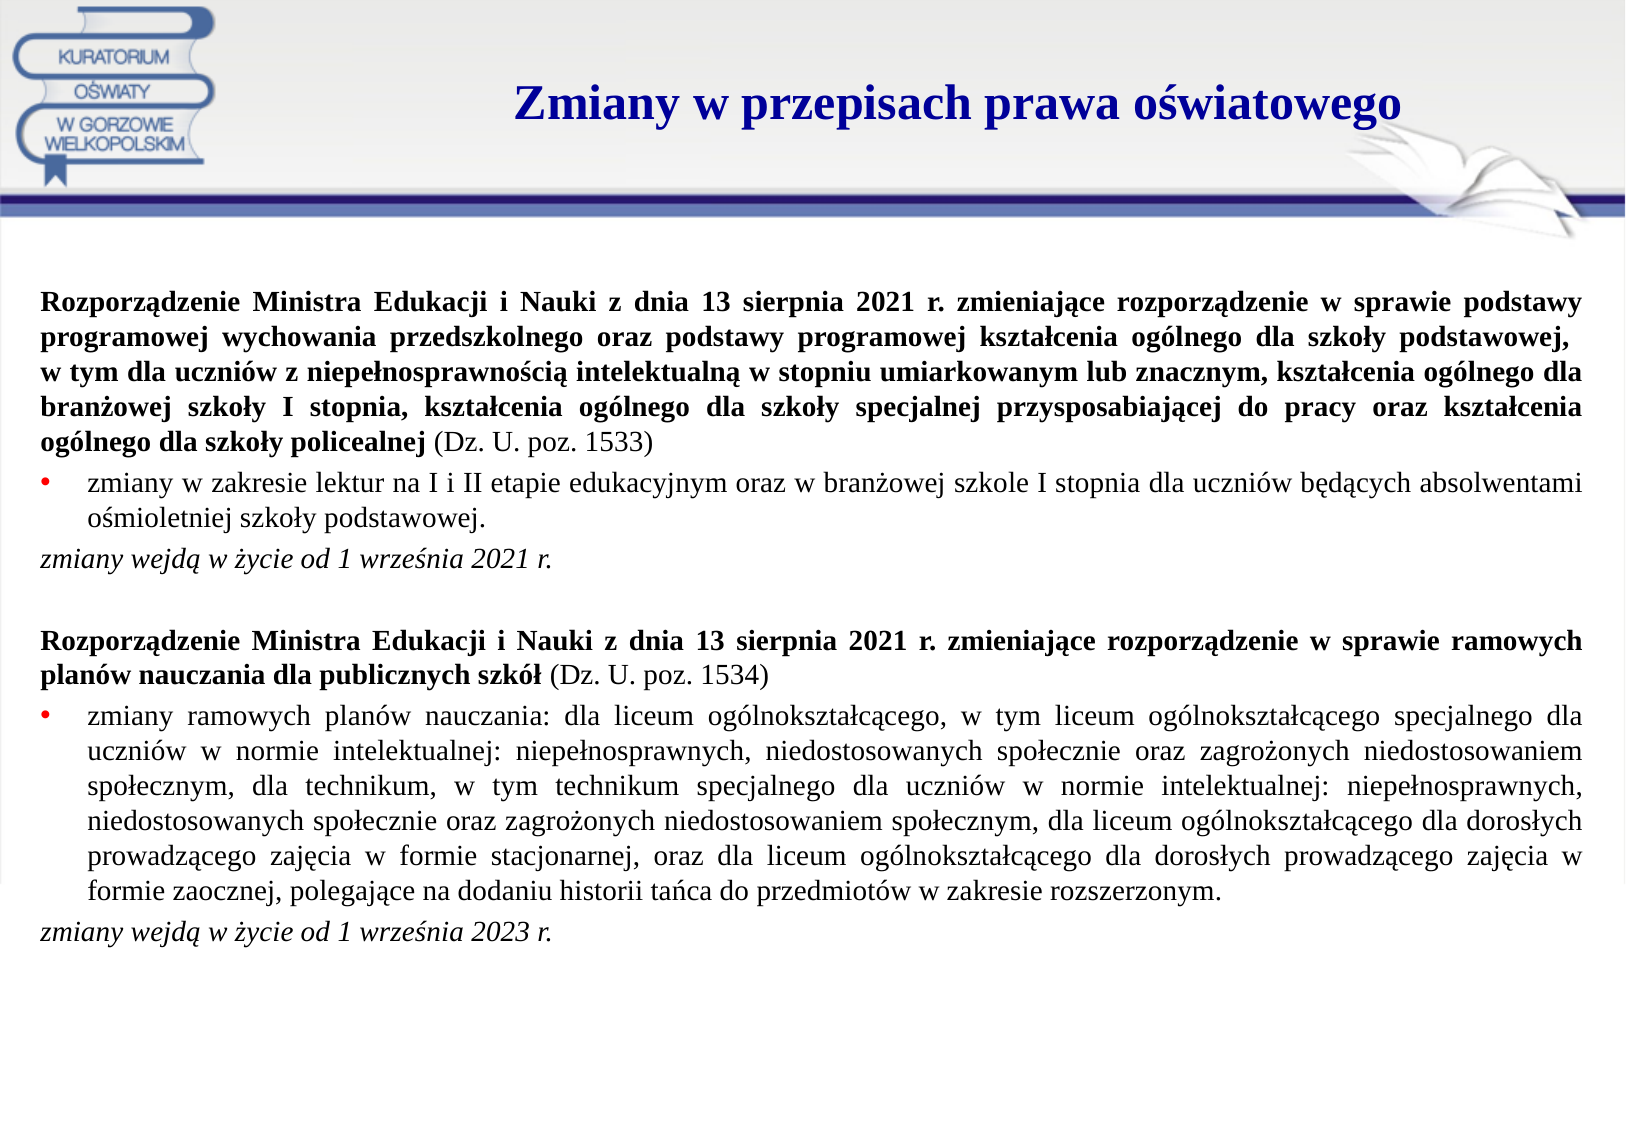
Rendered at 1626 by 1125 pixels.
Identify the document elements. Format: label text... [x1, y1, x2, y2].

title Zmiany w przepisach prawa oświatowego [317, 23, 1600, 176]
picture [0, 0, 1626, 1125]
list Rozporządzenie Ministra Edukacji i Nauki z dnia 13 sierpnia 2021 r. zmieniające rozporządzenie w sprawie podstawy programowej wychowania przedszkolnego oraz podstawy programowej kształcenia ogólnego dla szkoły podstawowej, w tym dla uczniów z niepełnosprawnością intelektualną w stopniu umiarkowanym lub znacznym, kształcenia ogólnego dla branżowej szkoły I stopnia, kształcenia ogólnego dla szkoły specjalnej przysposabiającej do pracy oraz kształcenia ogólnego dla szkoły policealnej (Dz. U. poz. 1533) zmiany w zakresie lektur na I i II etapie edukacyjnym oraz w branżowej szkole I stopnia dla uczniów będących absolwentami ośmioletniej szkoły podstawowej. zmiany wejdą w życie od 1 września 2021 r. Rozporządzenie Ministra Edukacji i Nauki z dnia 13 sierpnia 2021 r. zmieniające rozporządzenie w sprawie ramowych planów nauczania dla publicznych szkół (Dz. U. poz. 1534) zmiany ramowych planów nauczania: dla liceum ogólnokształcącego, w tym liceum ogólnokształcącego specjalnego dla uczniów w normie intelektualnej: niepełnosprawnych, niedostosowanych społecznie oraz zagrożonych niedostosowaniem społecznym, dla technikum, w tym technikum specjalnego dla uczniów w normie intelektualnej: niepełnosprawnych, niedostosowanych społecznie oraz zagrożonych niedostosowaniem społecznym, dla liceum ogólnokształcącego dla dorosłych prowadzącego zajęcia w formie stacjonarnej, oraz dla liceum ogólnokształcącego dla dorosłych prowadzącego zajęcia w formie zaocznej, polegające na dodaniu historii tańca do przedmiotów w zakresie rozszerzonym. zmiany wejdą w życie od 1 września 2023 r. [25, 234, 1600, 1047]
